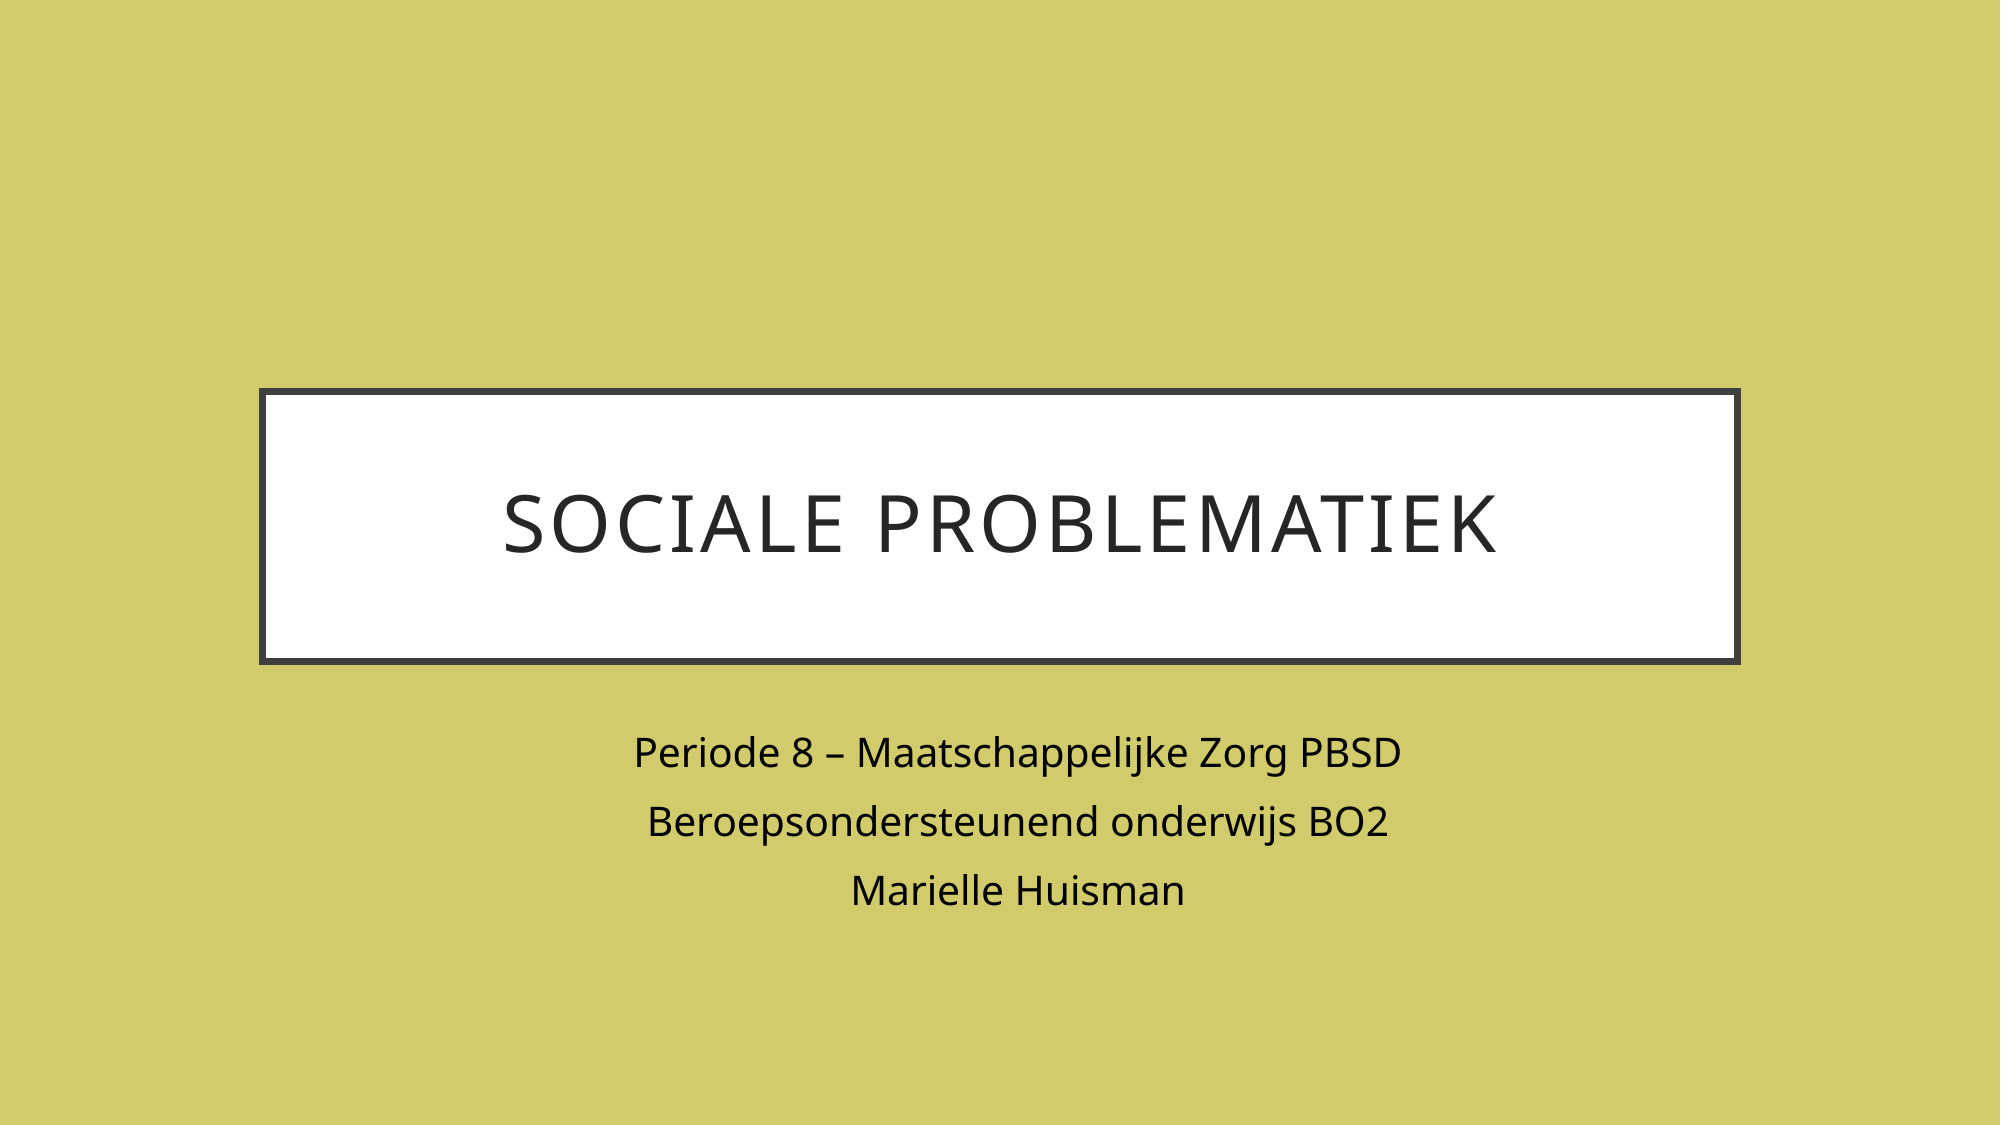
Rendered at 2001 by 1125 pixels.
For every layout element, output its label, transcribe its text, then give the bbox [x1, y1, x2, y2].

title Sociale problematiek [259, 388, 1741, 665]
subtitle Periode 8 – Maatschappelijke Zorg PBSD Beroepsondersteunend onderwijs BO2 Marielle Huisman [460, 718, 1577, 922]
